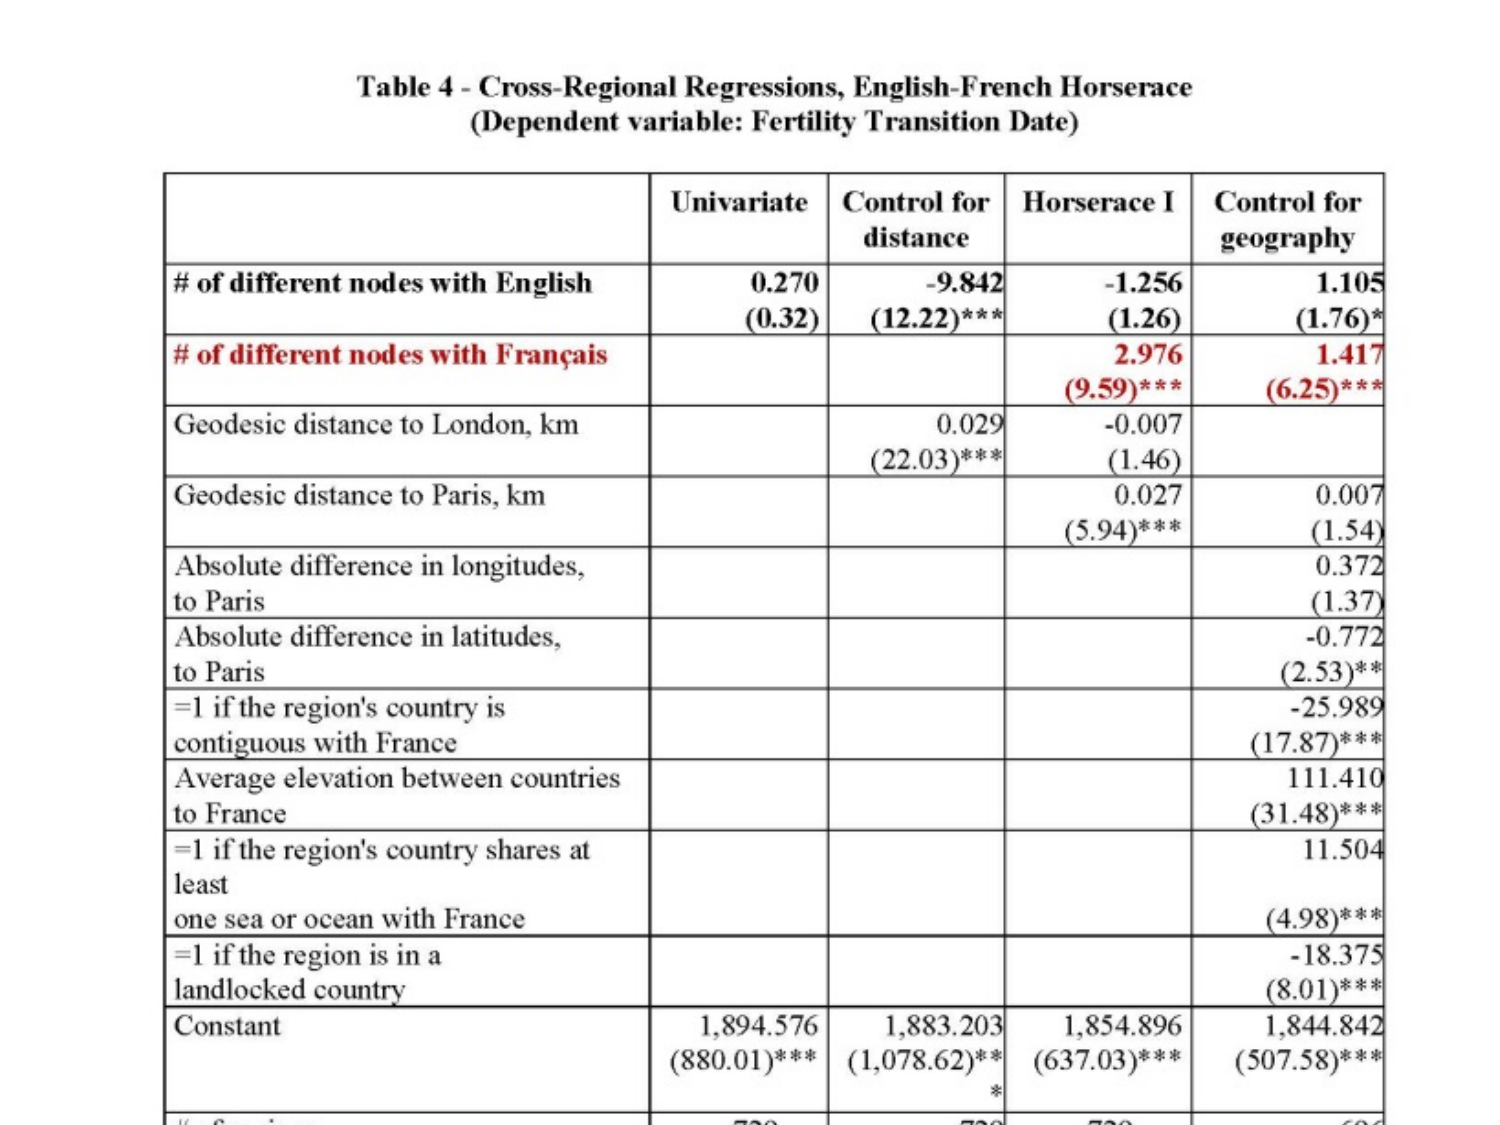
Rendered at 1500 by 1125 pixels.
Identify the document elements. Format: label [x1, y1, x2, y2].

list [3, 0, 1500, 1125]
